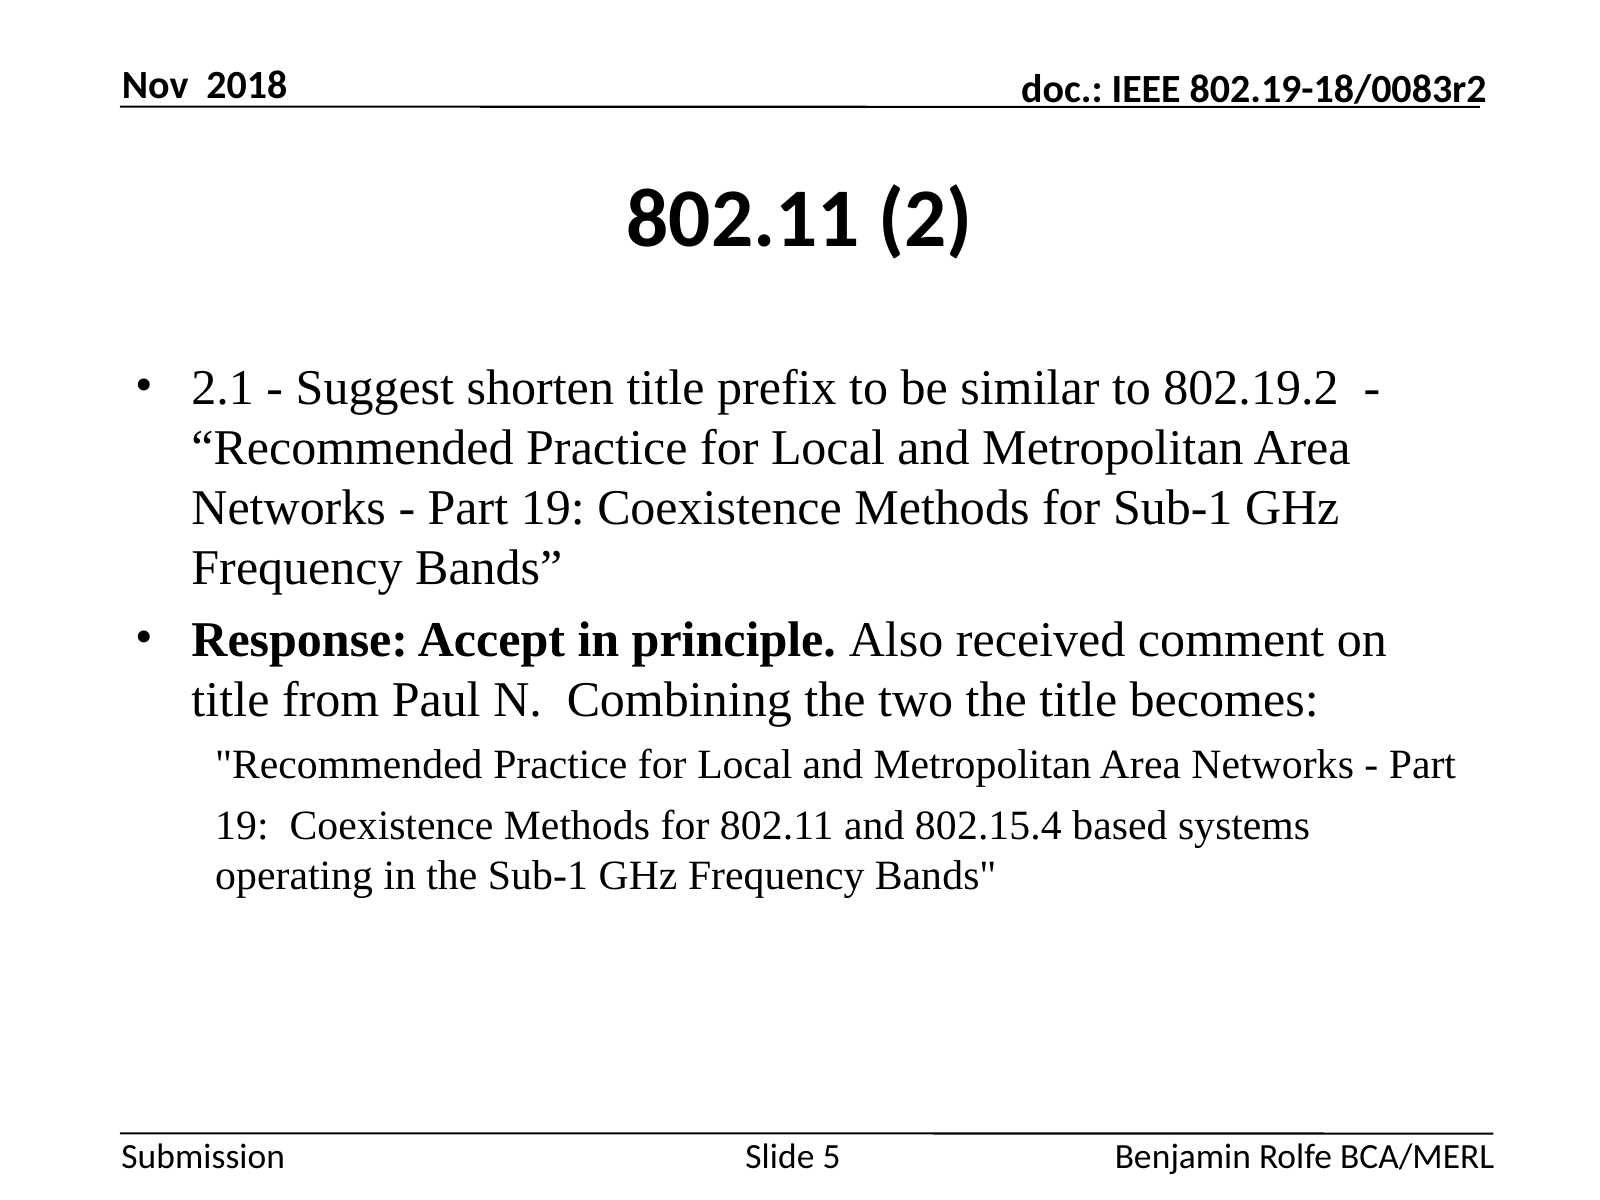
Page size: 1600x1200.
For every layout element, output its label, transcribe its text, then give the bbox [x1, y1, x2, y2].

footer Benjamin Rolfe BCA/MERL [937, 1132, 1495, 1174]
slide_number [121, 58, 451, 107]
slide_number Slide 5 [733, 1132, 854, 1197]
title 802.11 (2) [119, 119, 1480, 307]
list 2.1 - Suggest shorten title prefix to be similar to 802.19.2 - “Recommended Practice for Local and Metropolitan Area Networks - Part 19: Coexistence Methods for Sub-1 GHz Frequency Bands” Response: Accept in principle. Also received comment on title from Paul N. Combining the two the title becomes: "Recommended Practice for Local and Metropolitan Area Networks - Part 19: Coexistence Methods for 802.11 and 802.15.4 based systems operating in the Sub-1 GHz Frequency Bands" [119, 346, 1480, 1067]
